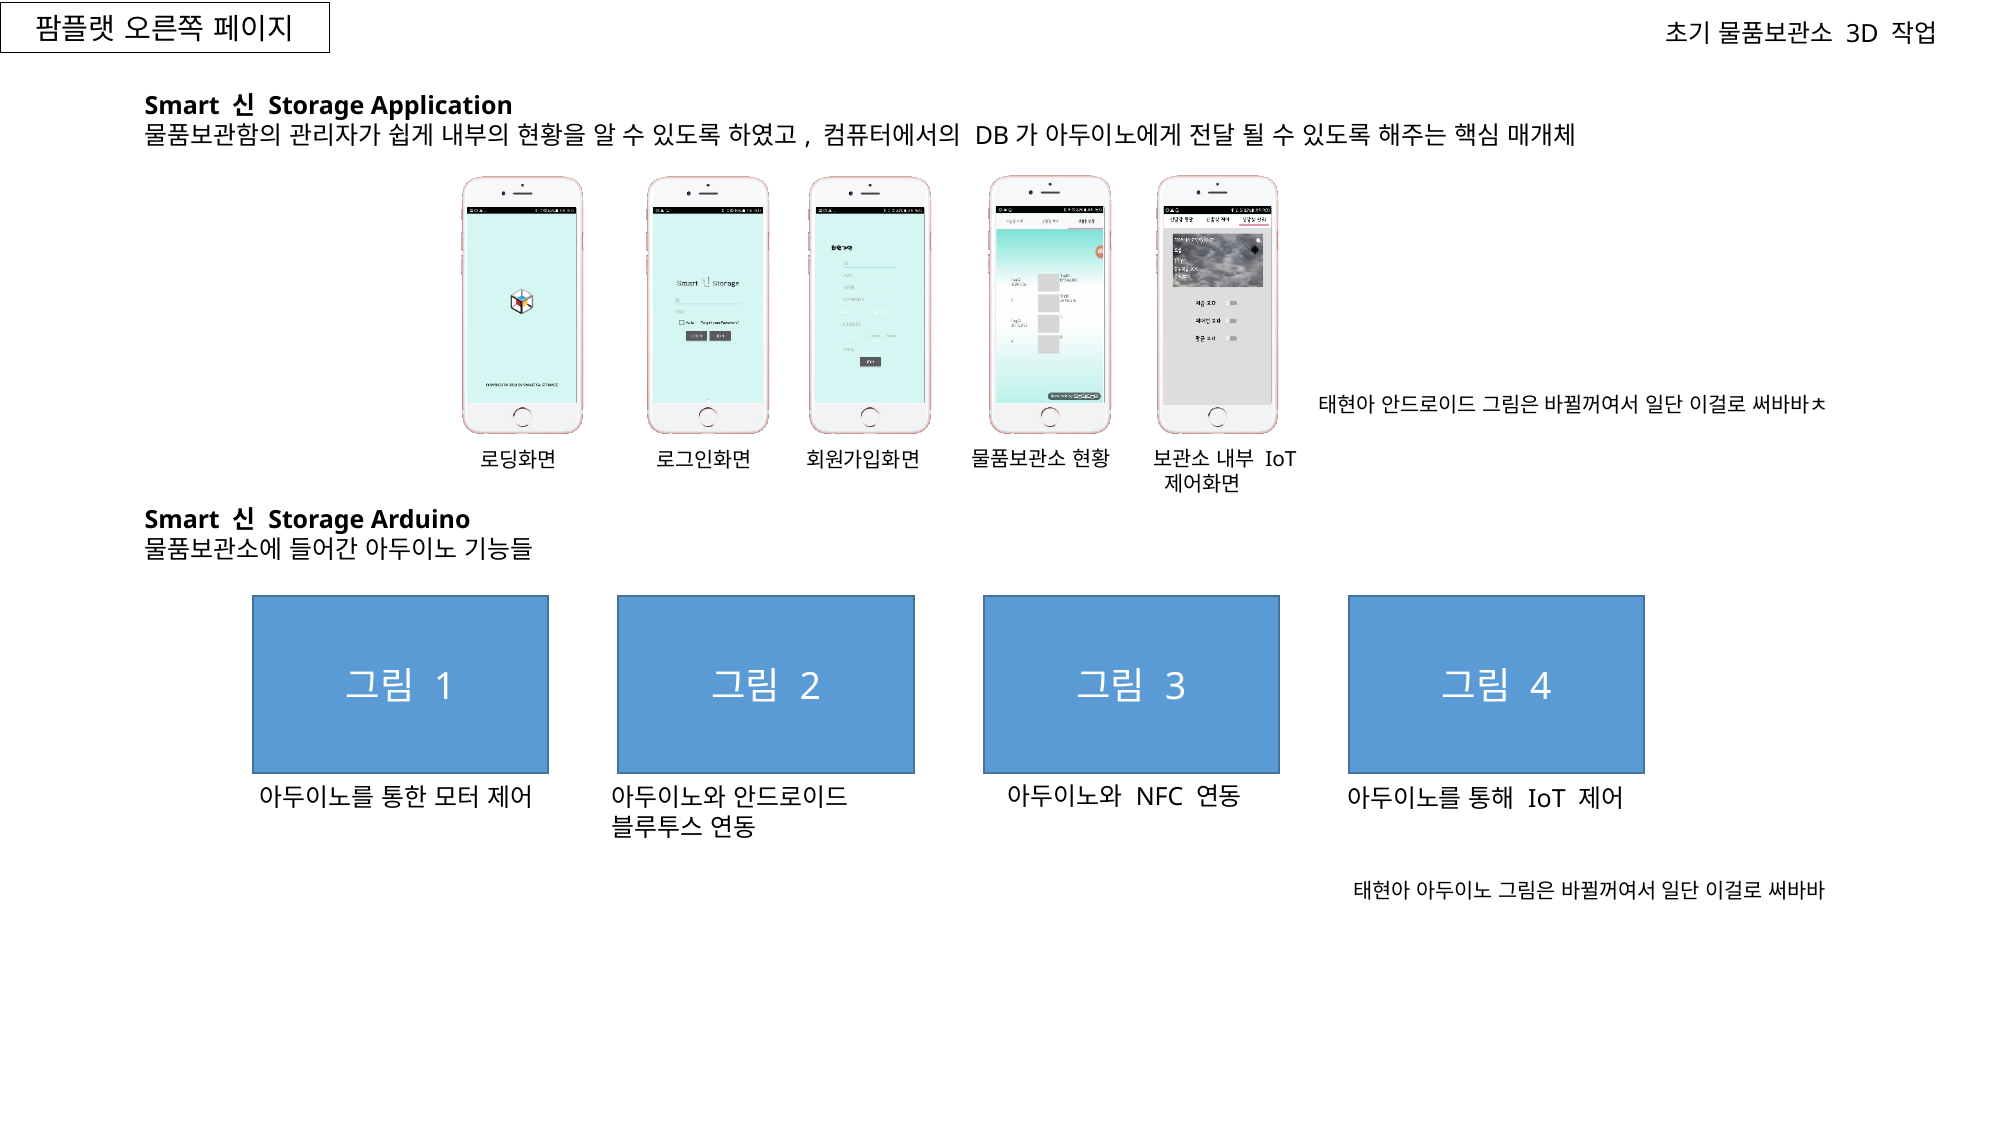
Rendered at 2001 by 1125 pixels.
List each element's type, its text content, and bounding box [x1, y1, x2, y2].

text_box 물품보관소 현황 [956, 438, 1139, 478]
text_box 팜플랫 오른쪽 페이지 [0, 2, 330, 53]
text_box 태현아 안드로이드 그림은 바뀔꺼여서 일단 이걸로 써바바ㅊ [1303, 384, 1902, 425]
text_box 그림 4 [1348, 595, 1645, 774]
text_box 로딩화면 [465, 438, 580, 479]
text_box 태현아 아두이노 그림은 바뀔꺼여서 일단 이걸로 써바바 [1338, 870, 1938, 911]
text_box 아두이노와 NFC 연동 [993, 772, 1270, 818]
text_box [984, 175, 1112, 435]
text_box 아두이노를 통한 모터 제어 [245, 773, 576, 819]
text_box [642, 176, 770, 435]
text_box 초기 물품보관소 3D 작업 [1650, 10, 1982, 56]
text_box 그림 1 [252, 595, 549, 774]
text_box Smart 신 Storage Arduino 물품보관소에 들어간 아두이노 기능들 [129, 496, 1718, 572]
text_box 아두이노와 안드로이드 블루투스 연동 [596, 773, 928, 849]
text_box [457, 176, 584, 435]
text_box 그림 2 [617, 595, 915, 773]
text_box 회원가입화면 [791, 438, 951, 479]
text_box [804, 176, 932, 435]
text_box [1152, 175, 1279, 435]
text_box 로그인화면 [641, 438, 789, 479]
text_box Smart 신 Storage Application 물품보관함의 관리자가 쉽게 내부의 현황을 알 수 있도록 하였고, 컴퓨터에서의 DB가 아두이노에게 전달 될 수 있도록 해주는 핵심 매개체 [129, 82, 1718, 157]
text_box 그림 3 [983, 595, 1280, 774]
text_box 보관소 내부 IoT 제어화면 [1139, 437, 1322, 496]
text_box 아두이노를 통해 IoT 제어 [1332, 774, 1661, 820]
